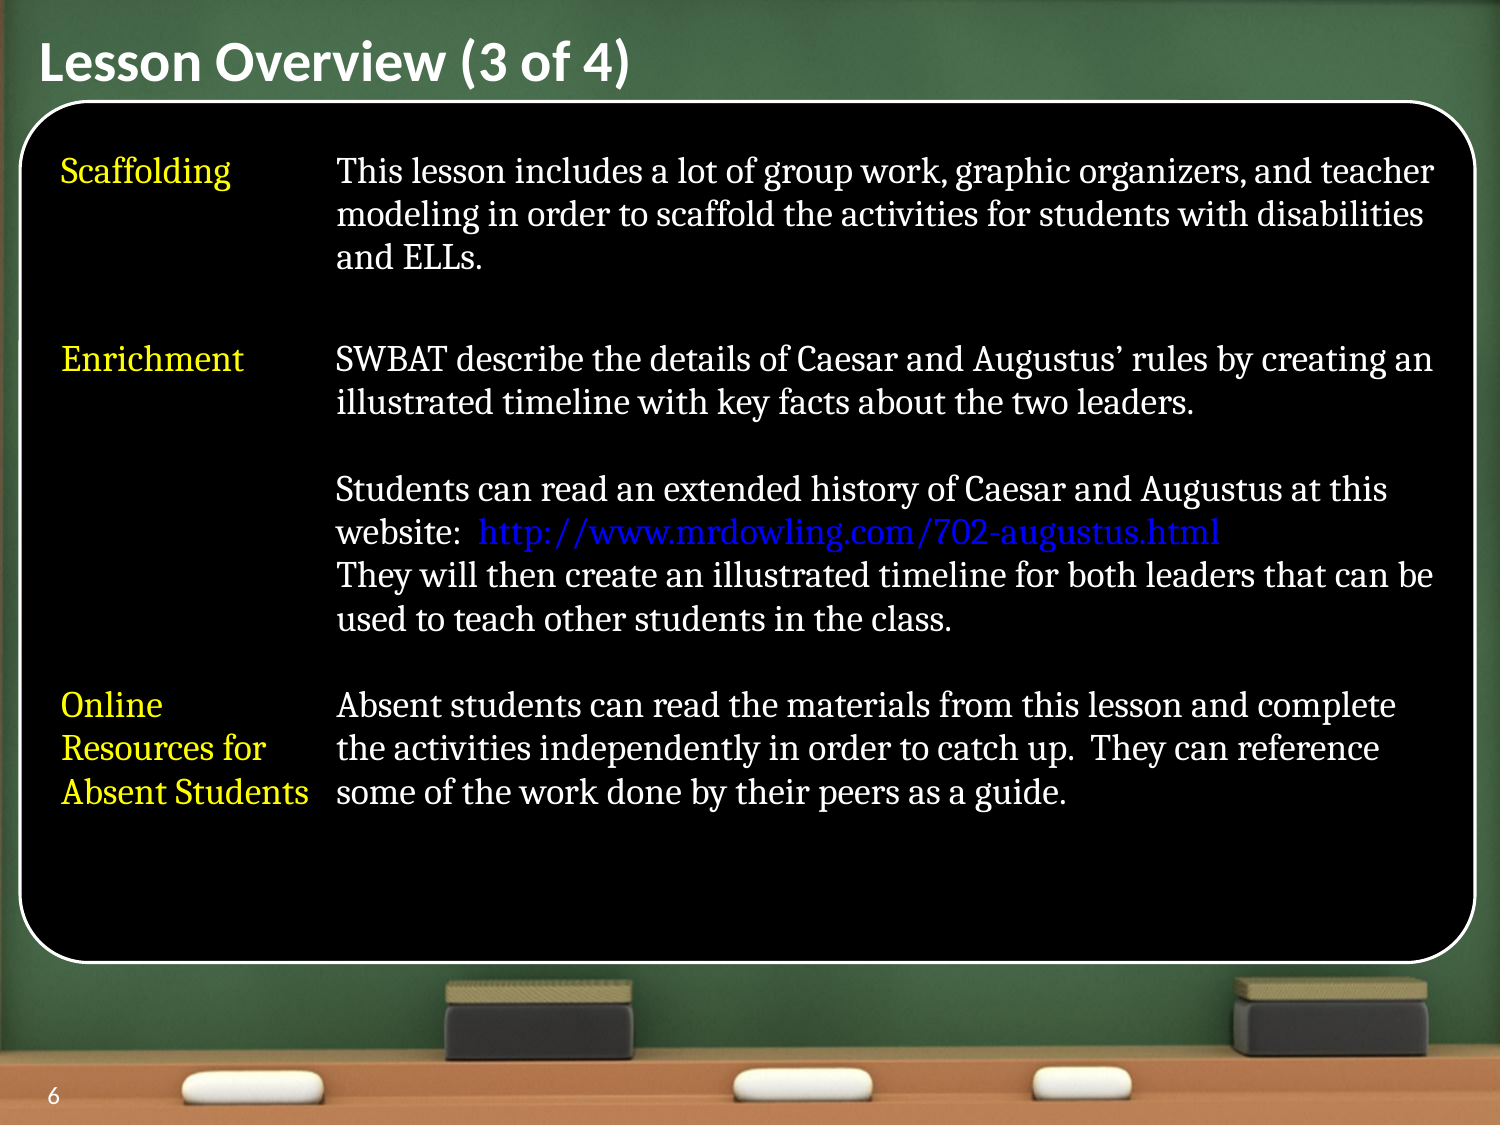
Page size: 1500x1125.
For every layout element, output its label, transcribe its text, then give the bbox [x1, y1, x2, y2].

picture [0, 0, 1500, 1125]
table_cell Enrichment [50, 337, 325, 684]
table_cell Online Resources for Absent Students [50, 684, 325, 921]
table_header This lesson includes a lot of group work, graphic organizers, and teacher modeling in order to scaffold the activities for students with disabilities and ELLs. [325, 149, 1462, 337]
table_header Scaffolding [50, 149, 325, 337]
table_cell SWBAT describe the details of Caesar and Augustus’ rules by creating an illustrated timeline with key facts about the two leaders. Students can read an extended history of Caesar and Augustus at this website: http://www.mrdowling.com/702-augustus.html They will then create an illustrated timeline for both leaders that can be used to teach other students in the class. [325, 337, 1462, 684]
text_box [20, 101, 1476, 963]
table_cell Absent students can read the materials from this lesson and complete the activities independently in order to catch up. They can reference some of the work done by their peers as a guide. [325, 684, 1462, 921]
text_box Lesson Overview (3 of 4) [24, 15, 688, 101]
slide_number 6 [0, 1065, 75, 1125]
